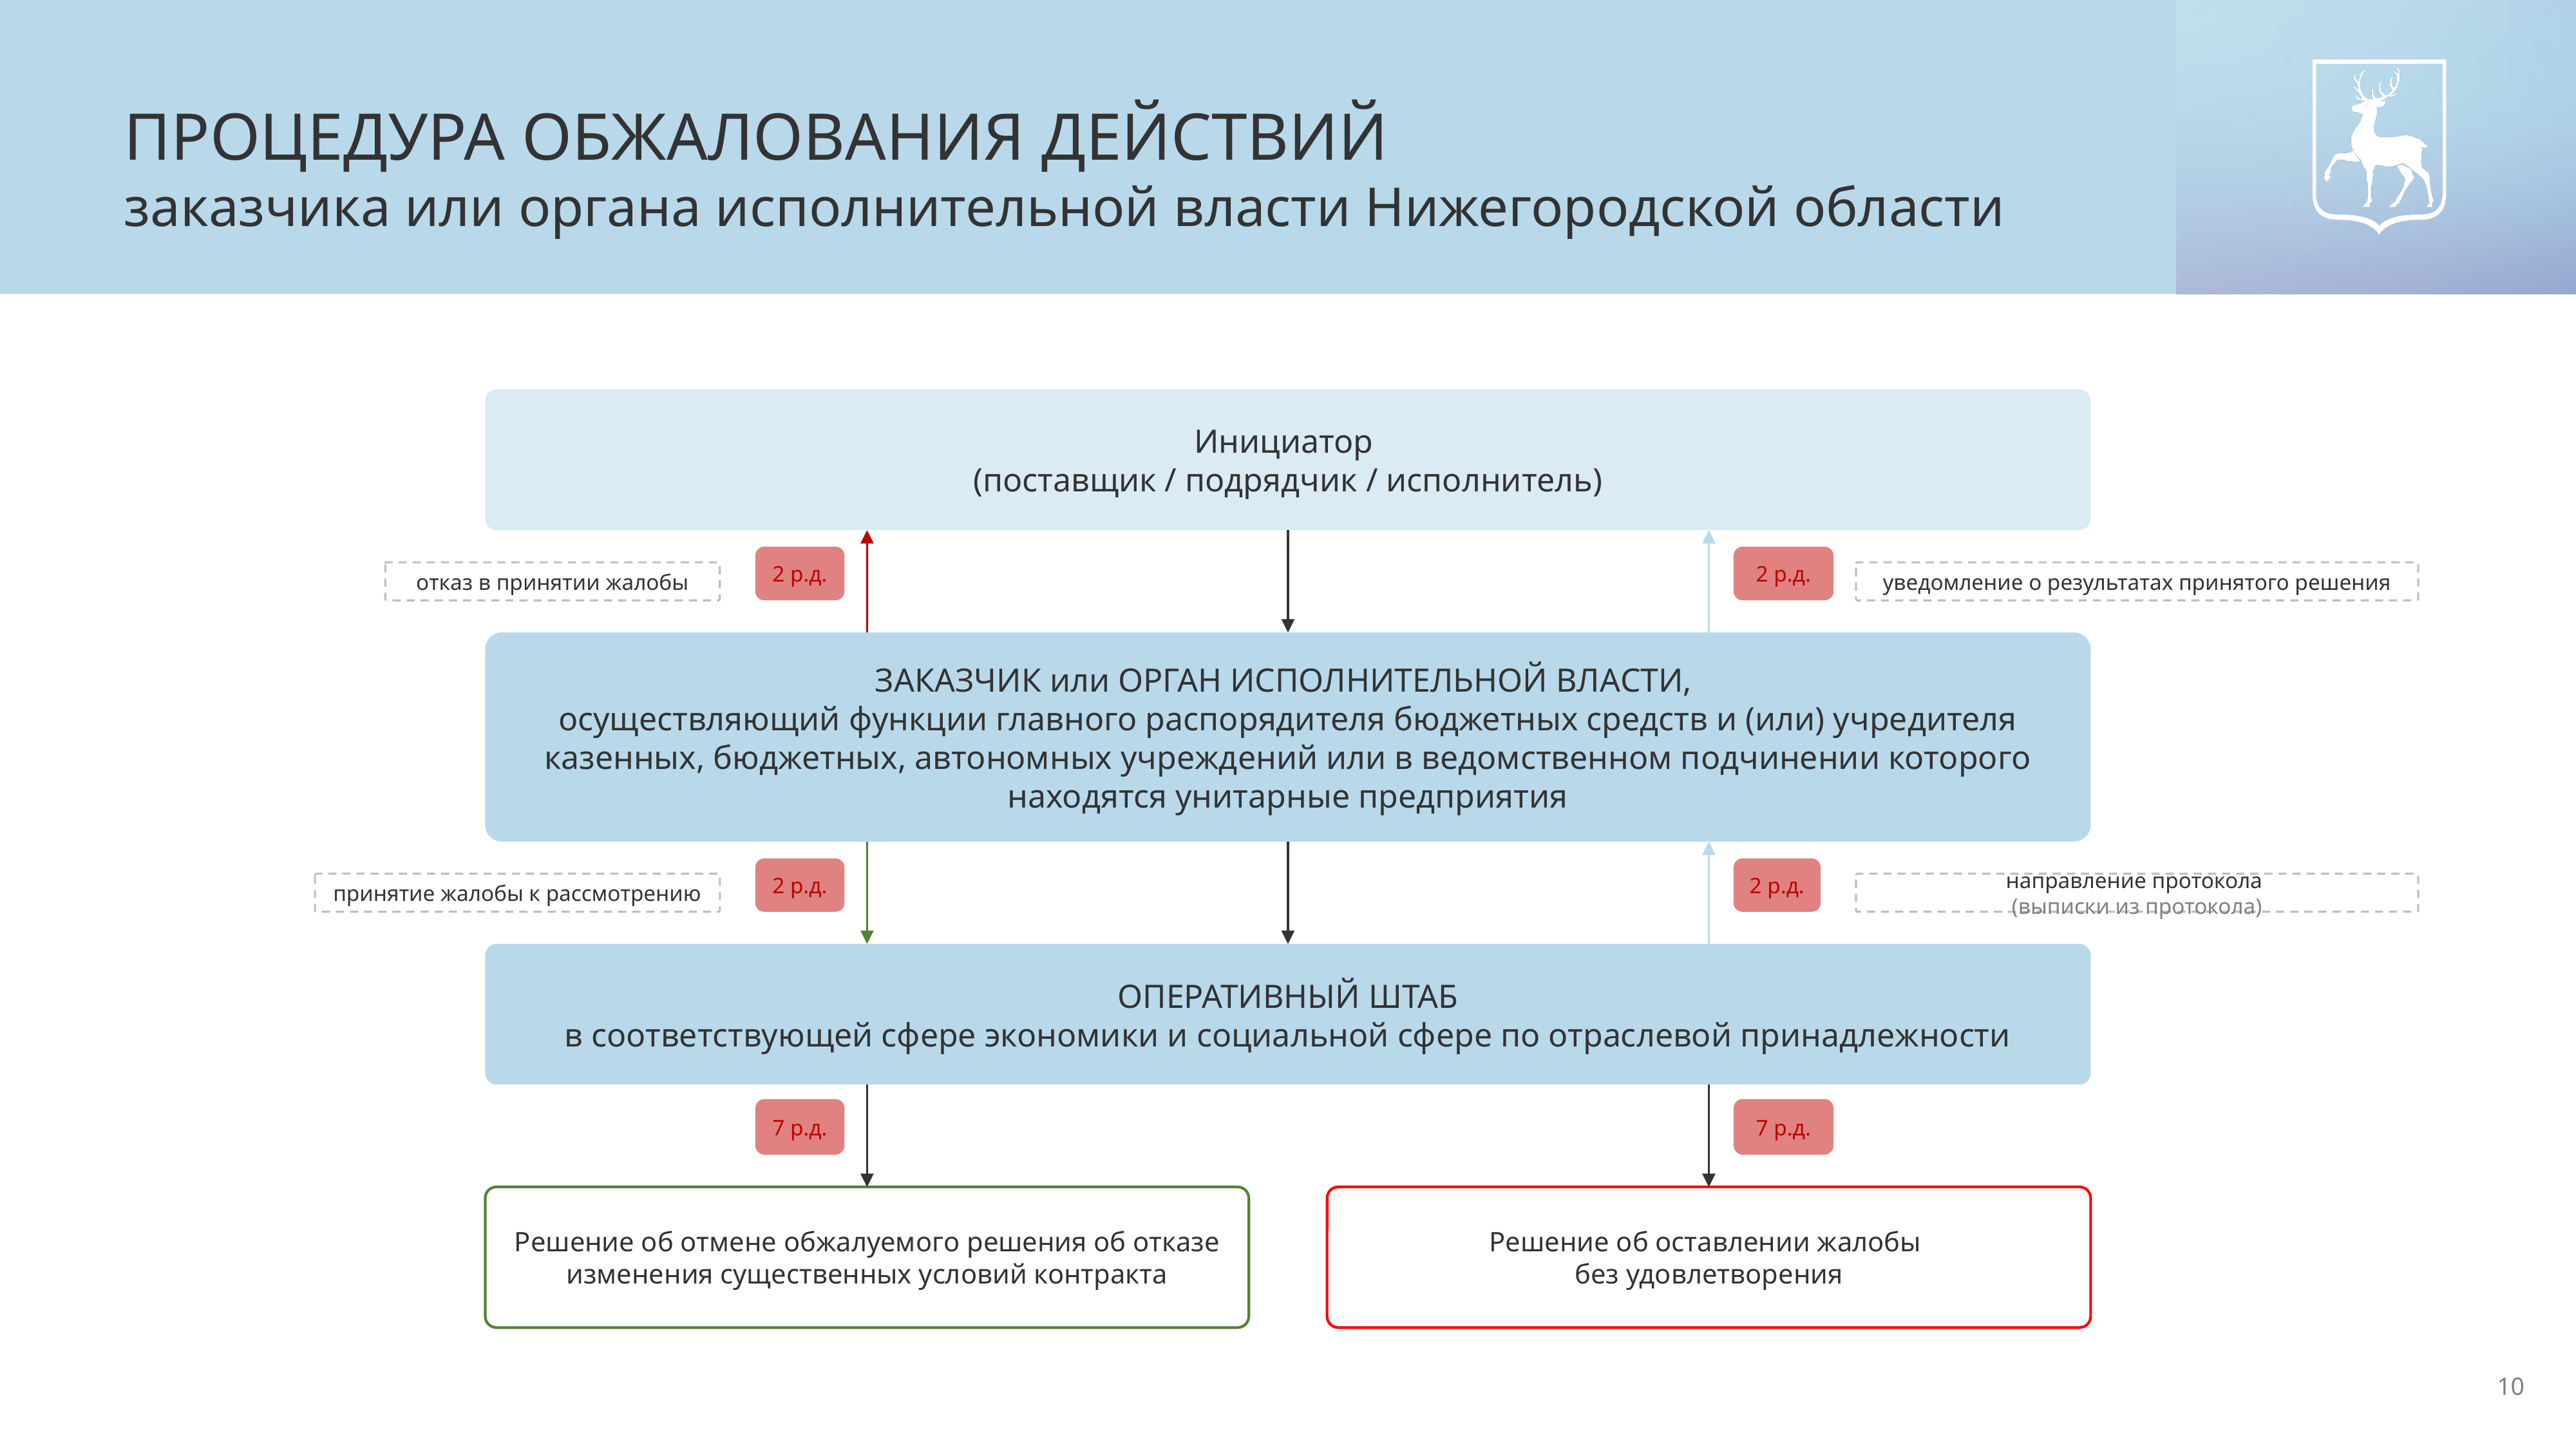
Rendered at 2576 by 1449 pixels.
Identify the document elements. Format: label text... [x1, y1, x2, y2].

text_box уведомление о результатах принятого решения [1855, 562, 2420, 601]
text_box 2 р.д. [1732, 857, 1822, 913]
text_box 7 р.д. [754, 1098, 846, 1156]
text_box принятие жалобы к рассмотрению [314, 873, 721, 913]
text_box ЗАКАЗЧИК или ОРГАН ИСПОЛНИТЕЛЬНОЙ ВЛАСТИ, осуществляющий функции главного распорядителя бюджетных средств и (или) учредителя казенных, бюджетных, автономных учреждений или в ведомственном подчинении которого находятся унитарные предприятия [485, 632, 2091, 842]
text_box [0, 0, 2176, 294]
text_box Инициатор (поставщик / подрядчик / исполнитель) [485, 389, 2091, 531]
text_box 2 р.д. [754, 545, 846, 601]
text_box Решение об отмене обжалуемого решения об отказе изменения существенных условий контракта [485, 1186, 1249, 1328]
picture [2176, 0, 2576, 294]
text_box ОПЕРАТИВНЫЙ ШТАБ в соответствующей сфере экономики и социальной сфере по отраслевой принадлежности [485, 943, 2091, 1085]
text_box 2 р.д. [754, 857, 846, 913]
text_box направление протокола (выписки из протокола) [1855, 873, 2420, 913]
text_box ПРОЦЕДУРА ОБЖАЛОВАНИЯ ДЕЙСТВИЙ заказчика или органа исполнительной власти Нижегородской области [124, 95, 2150, 294]
text_box Решение об оставлении жалобы без удовлетворения [1327, 1186, 2091, 1328]
text_box 7 р.д. [1732, 1098, 1835, 1156]
text_box отказ в принятии жалобы [384, 562, 721, 601]
text_box 2 р.д. [1732, 545, 1835, 601]
